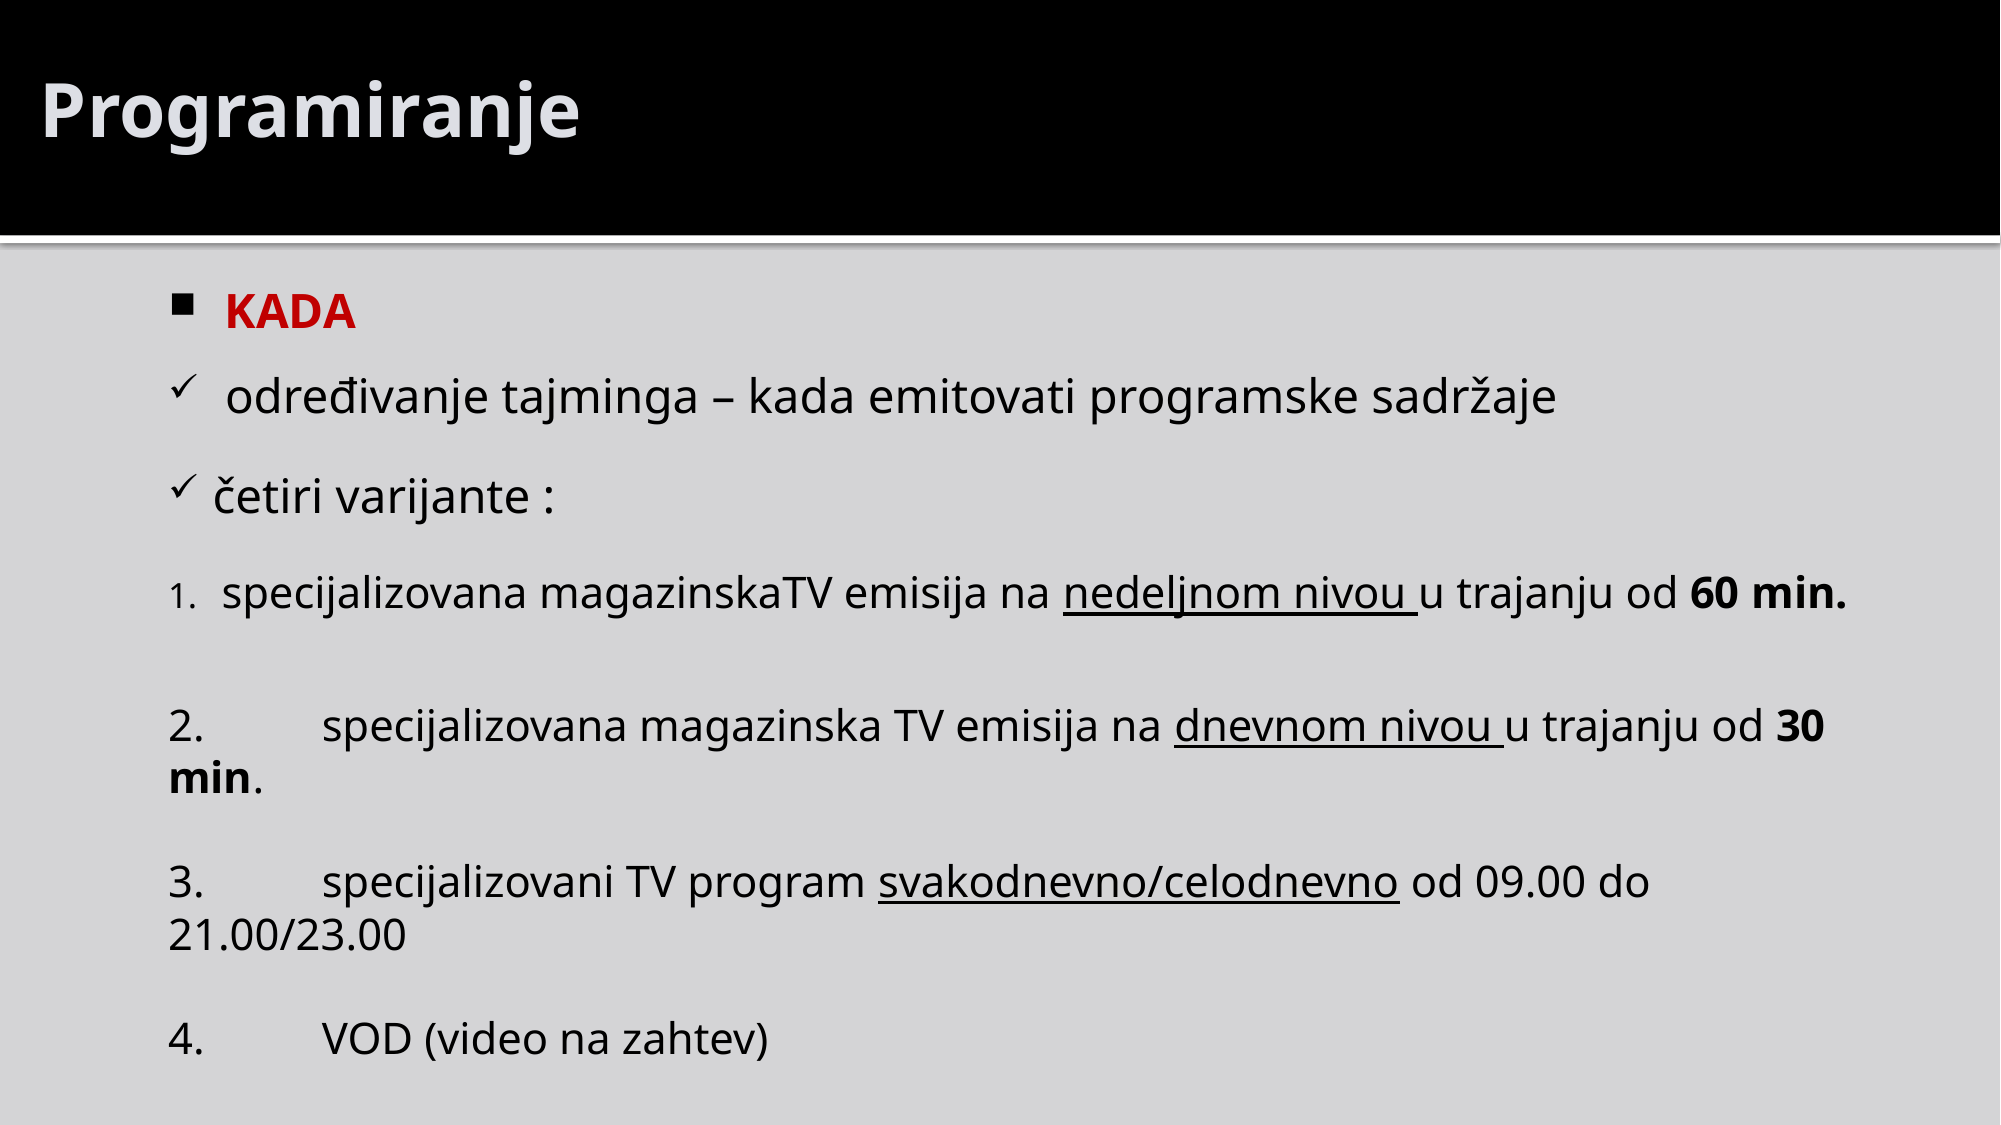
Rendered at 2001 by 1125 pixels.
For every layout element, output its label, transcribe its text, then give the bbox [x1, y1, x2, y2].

text_box Programiranje [24, 62, 1663, 200]
list KADA određivanje tajminga – kada emitovati programske sadržaje četiri varijante : specijalizovana magazinskaTV emisija na nedeljnom nivou u trajanju od 60 min. 2. specijalizovana magazinska TV emisija na dnevnom nivou u trajanju od 30 min. 3. specijalizovani TV program svakodnevno/celodnevno od 09.00 do 21.00/23.00 4. VOD (video na zahtev) [62, 237, 1875, 1125]
